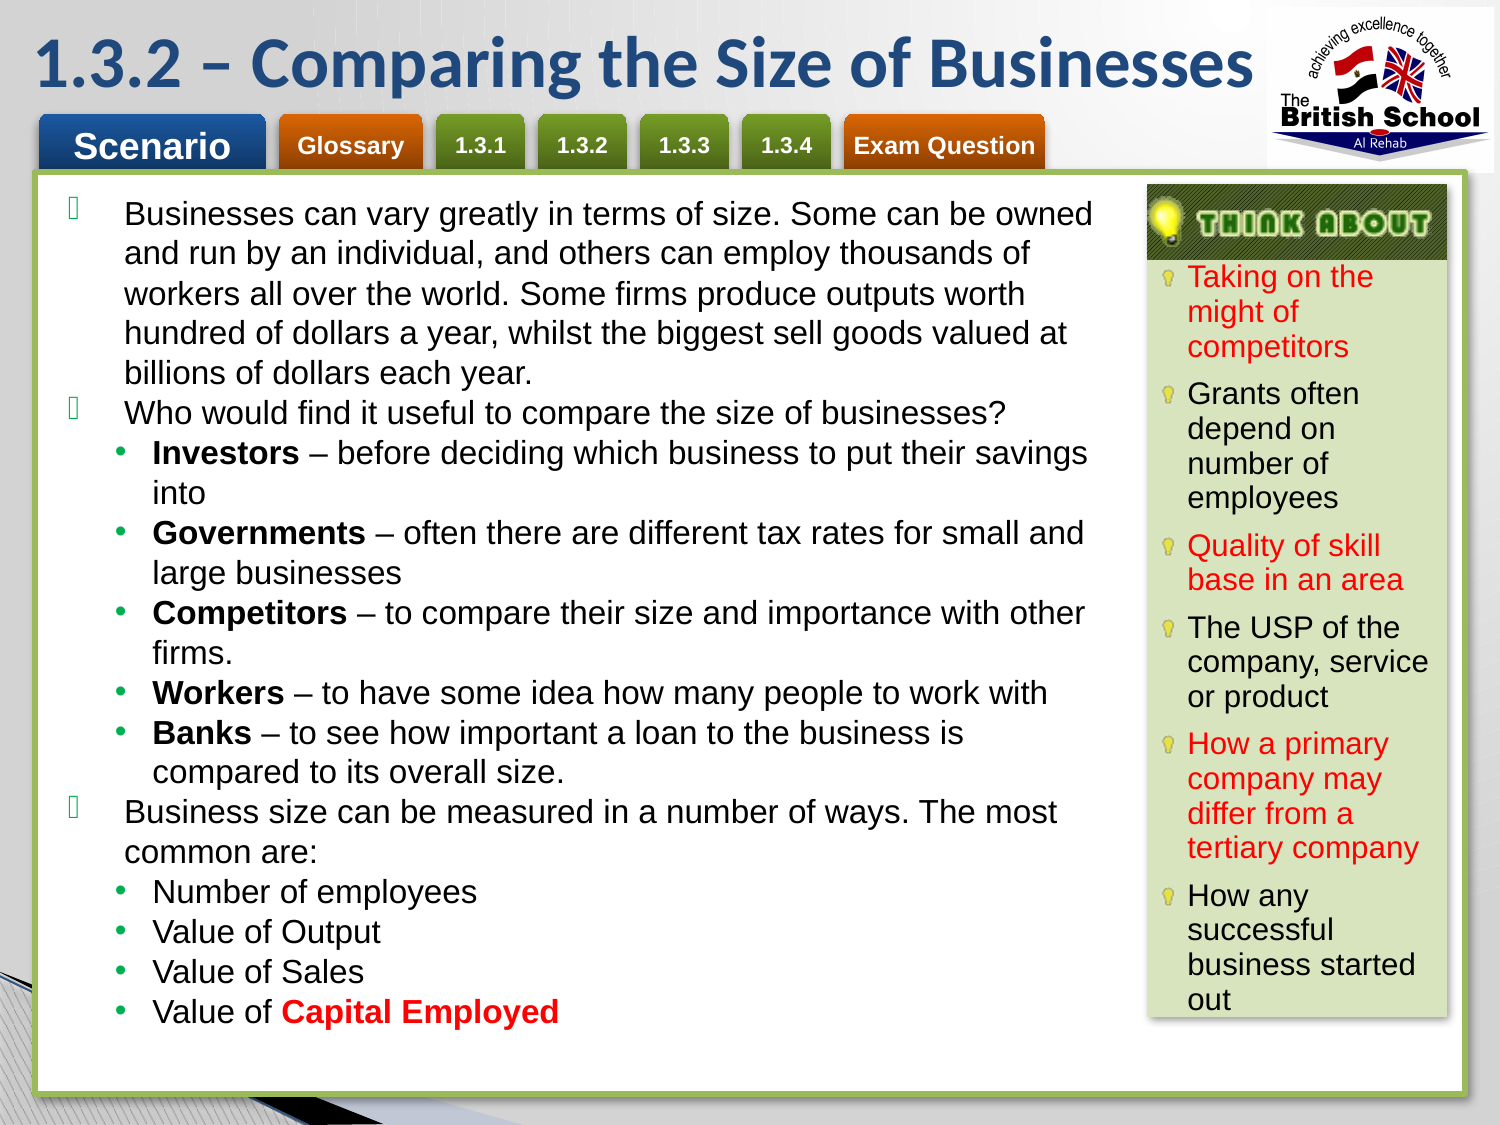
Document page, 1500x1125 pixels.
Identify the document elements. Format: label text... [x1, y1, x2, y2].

picture [281, 1114, 303, 1125]
table_cell Taking on the might of competitors Grants often depend on number of employees Quality of skill base in an area The USP of the company, service or product How a primary company may differ from a tertiary company How any successful business started out [1147, 260, 1447, 1017]
title 1.3.2 – Comparing the Size of Businesses [17, 7, 1282, 110]
picture [1158, 266, 1177, 288]
picture [1267, 7, 1495, 173]
picture [1158, 616, 1177, 639]
picture [1158, 382, 1177, 405]
picture [1158, 732, 1177, 755]
picture [1146, 193, 1436, 253]
text_box Businesses can vary greatly in terms of size. Some can be owned and run by an individual, and others can employ thousands of workers all over the world. Some firms produce outputs worth hundred of dollars a year, whilst the biggest sell goods valued at billions of dollars each year. Who would find it useful to compare the size of businesses? Investors – before deciding which business to put their savings into Governments – often there are different tax rates for small and large businesses Competitors – to compare their size and importance with other firms. Workers – to have some idea how many people to work with Banks – to see how important a loan to the business is compared to its overall size. Business size can be measured in a number of ways. The most common are: Number of employees Value of Output Value of Sales Value of Capital Employed [53, 184, 1135, 1038]
table_header [1147, 184, 1447, 260]
picture [1158, 534, 1177, 557]
picture [1158, 884, 1177, 907]
